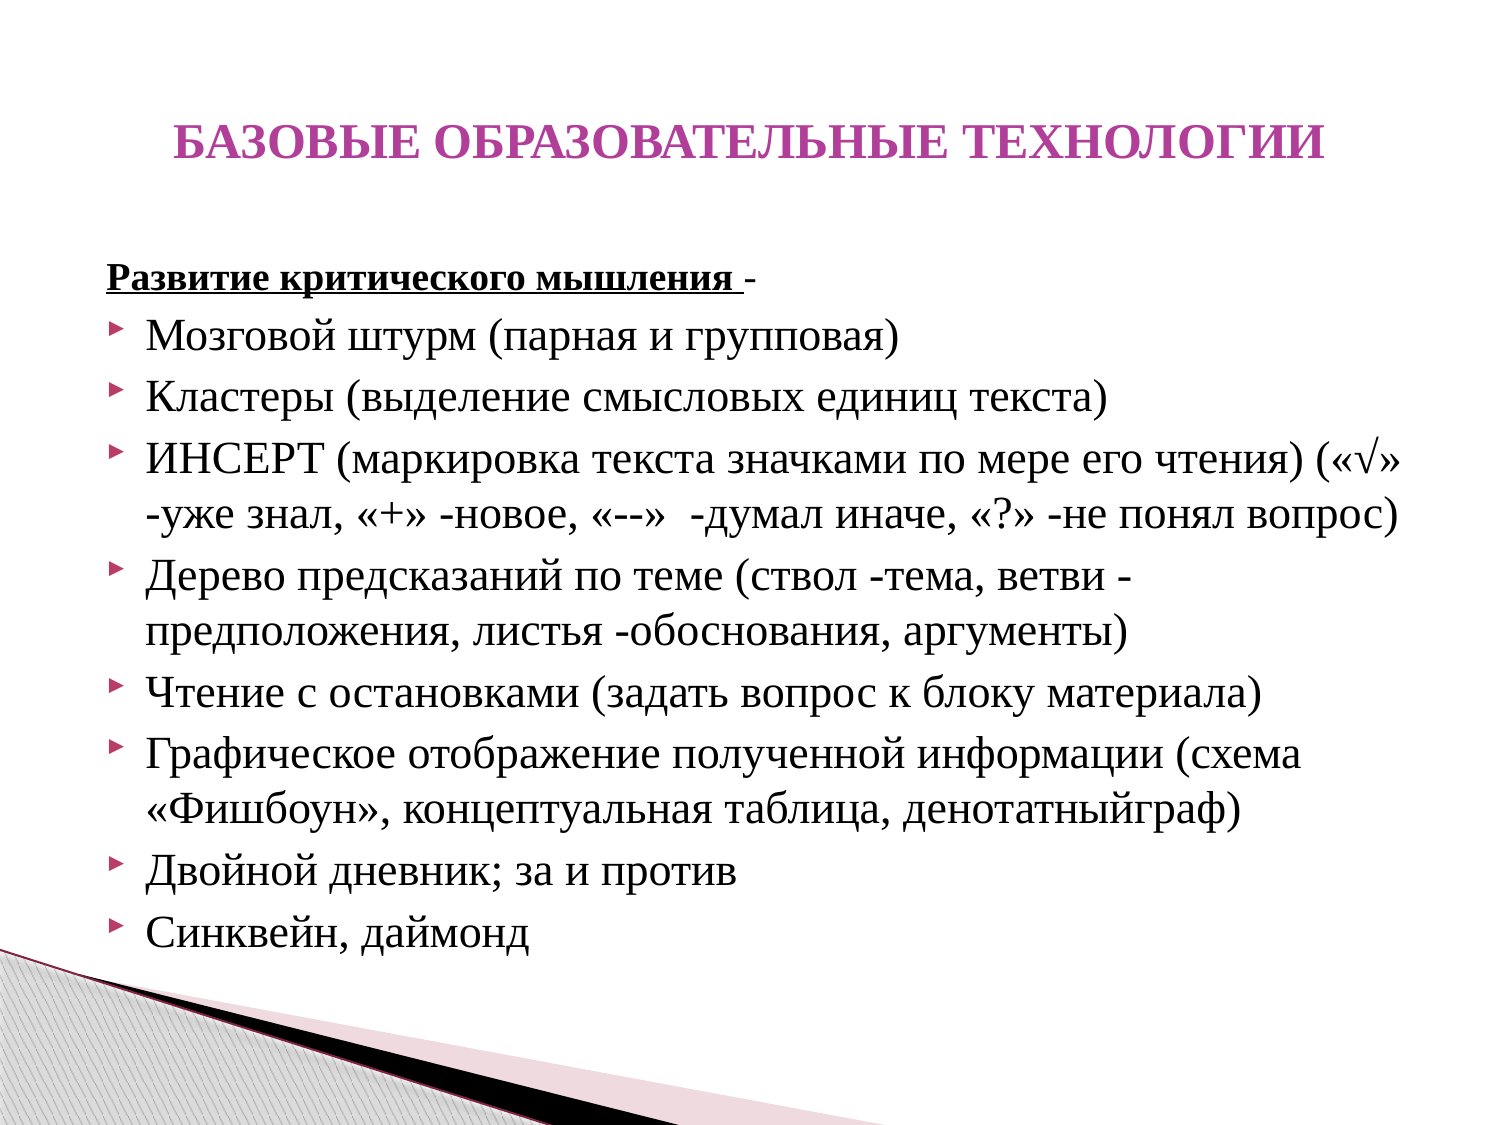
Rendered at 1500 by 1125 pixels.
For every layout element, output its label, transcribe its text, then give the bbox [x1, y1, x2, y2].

list Развитие критического мышления - Мозговой штурм (парная и групповая) Кластеры (выделение смысловых единиц текста) ИНСЕРТ (маркировка текста значками по мере его чтения) («√» -уже знал, «+» -новое, «--» -думал иначе, «?» -не понял вопрос) Дерево предсказаний по теме (ствол -тема, ветви -предположения, листья -обоснования, аргументы) Чтение с остановками (задать вопрос к блоку материала) Графическое отображение полученной информации (схема «Фишбоун», концептуальная таблица, денотатныйграф) Двойной дневник; за и против Синквейн, даймонд [75, 243, 1425, 986]
title БАЗОВЫЕ ОБРАЗОВАТЕЛЬНЫЕ ТЕХНОЛОГИИ [75, 45, 1425, 233]
